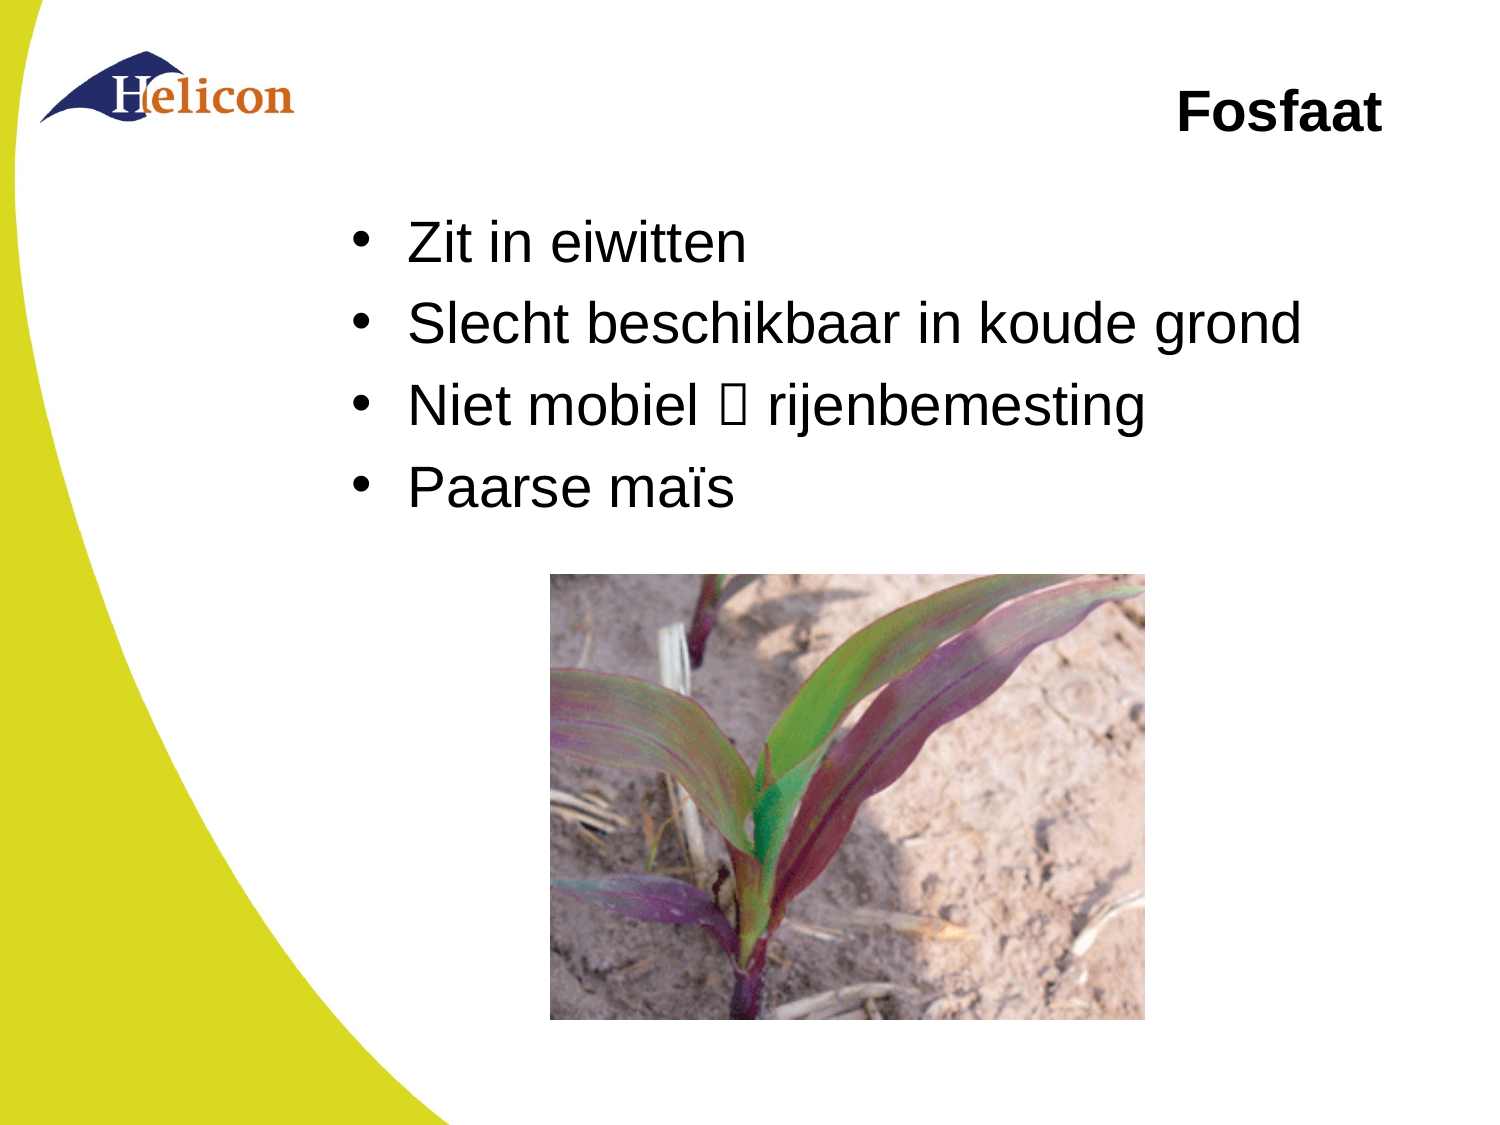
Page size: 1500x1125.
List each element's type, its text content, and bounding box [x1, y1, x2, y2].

list Zit in eiwitten Slecht beschikbaar in koude grond Niet mobiel  rijenbemesting Paarse maïs [336, 196, 1425, 1005]
title Fosfaat [324, 54, 1415, 161]
picture [0, 0, 1500, 1125]
